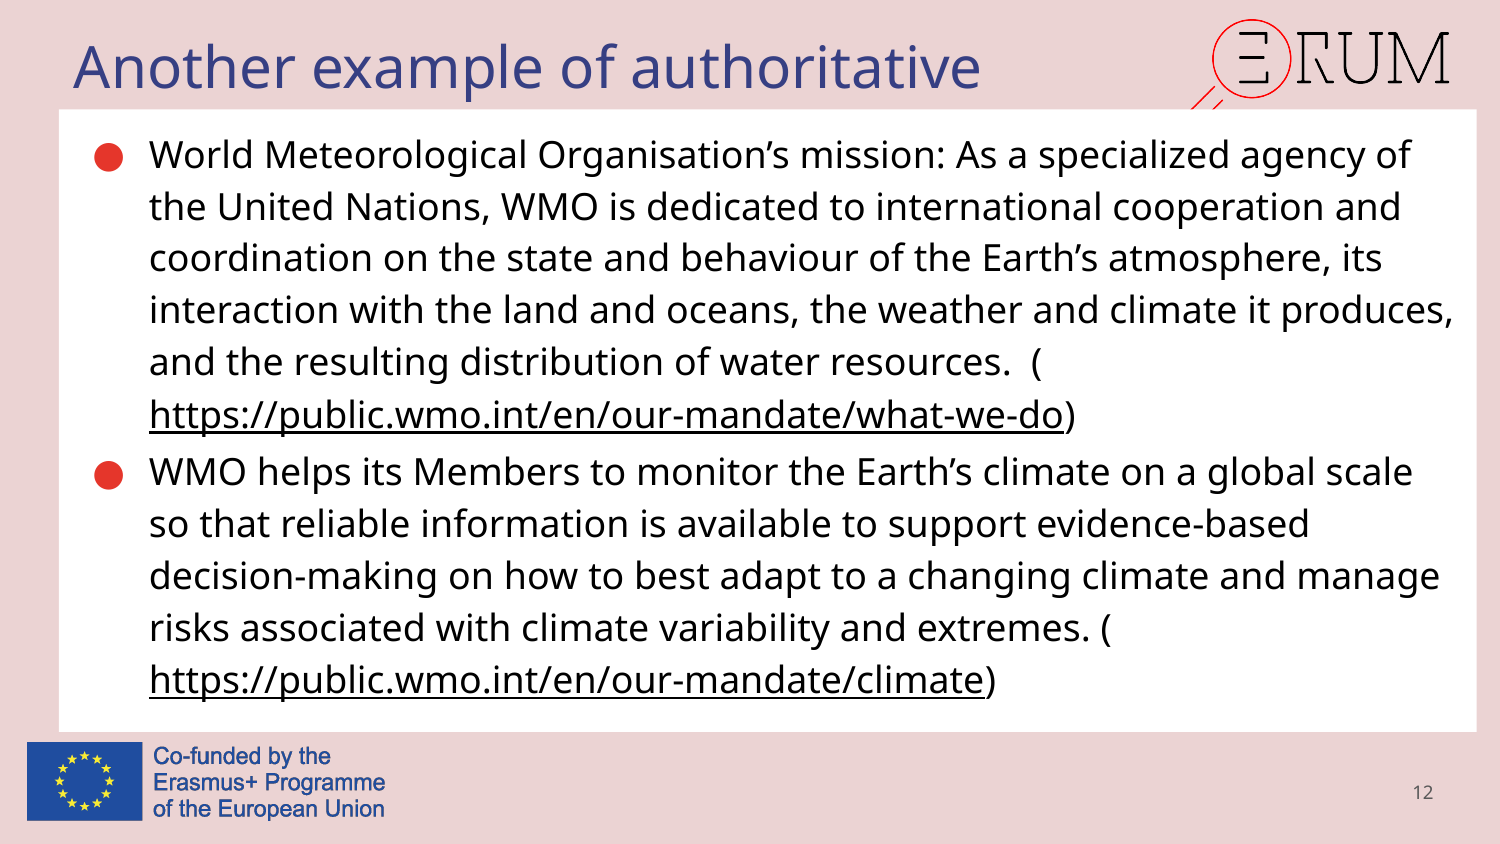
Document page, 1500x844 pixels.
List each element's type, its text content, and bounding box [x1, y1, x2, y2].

title Another example of authoritative reports [58, 15, 1175, 109]
picture [1136, 0, 1500, 137]
picture [27, 742, 385, 821]
list World Meteorological Organisation’s mission: As a specialized agency of the United Nations, WMO is dedicated to international cooperation and coordination on the state and behaviour of the Earth’s atmosphere, its interaction with the land and oceans, the weather and climate it produces, and the resulting distribution of water resources. (https://public.wmo.int/en/our-mandate/what-we-do) WMO helps its Members to monitor the Earth’s climate on a global scale so that reliable information is available to support evidence-based decision-making on how to best adapt to a changing climate and manage risks associated with climate variability and extremes. (https://public.wmo.int/en/our-mandate/climate) [58, 109, 1477, 732]
slide_number 12 [1358, 761, 1449, 826]
